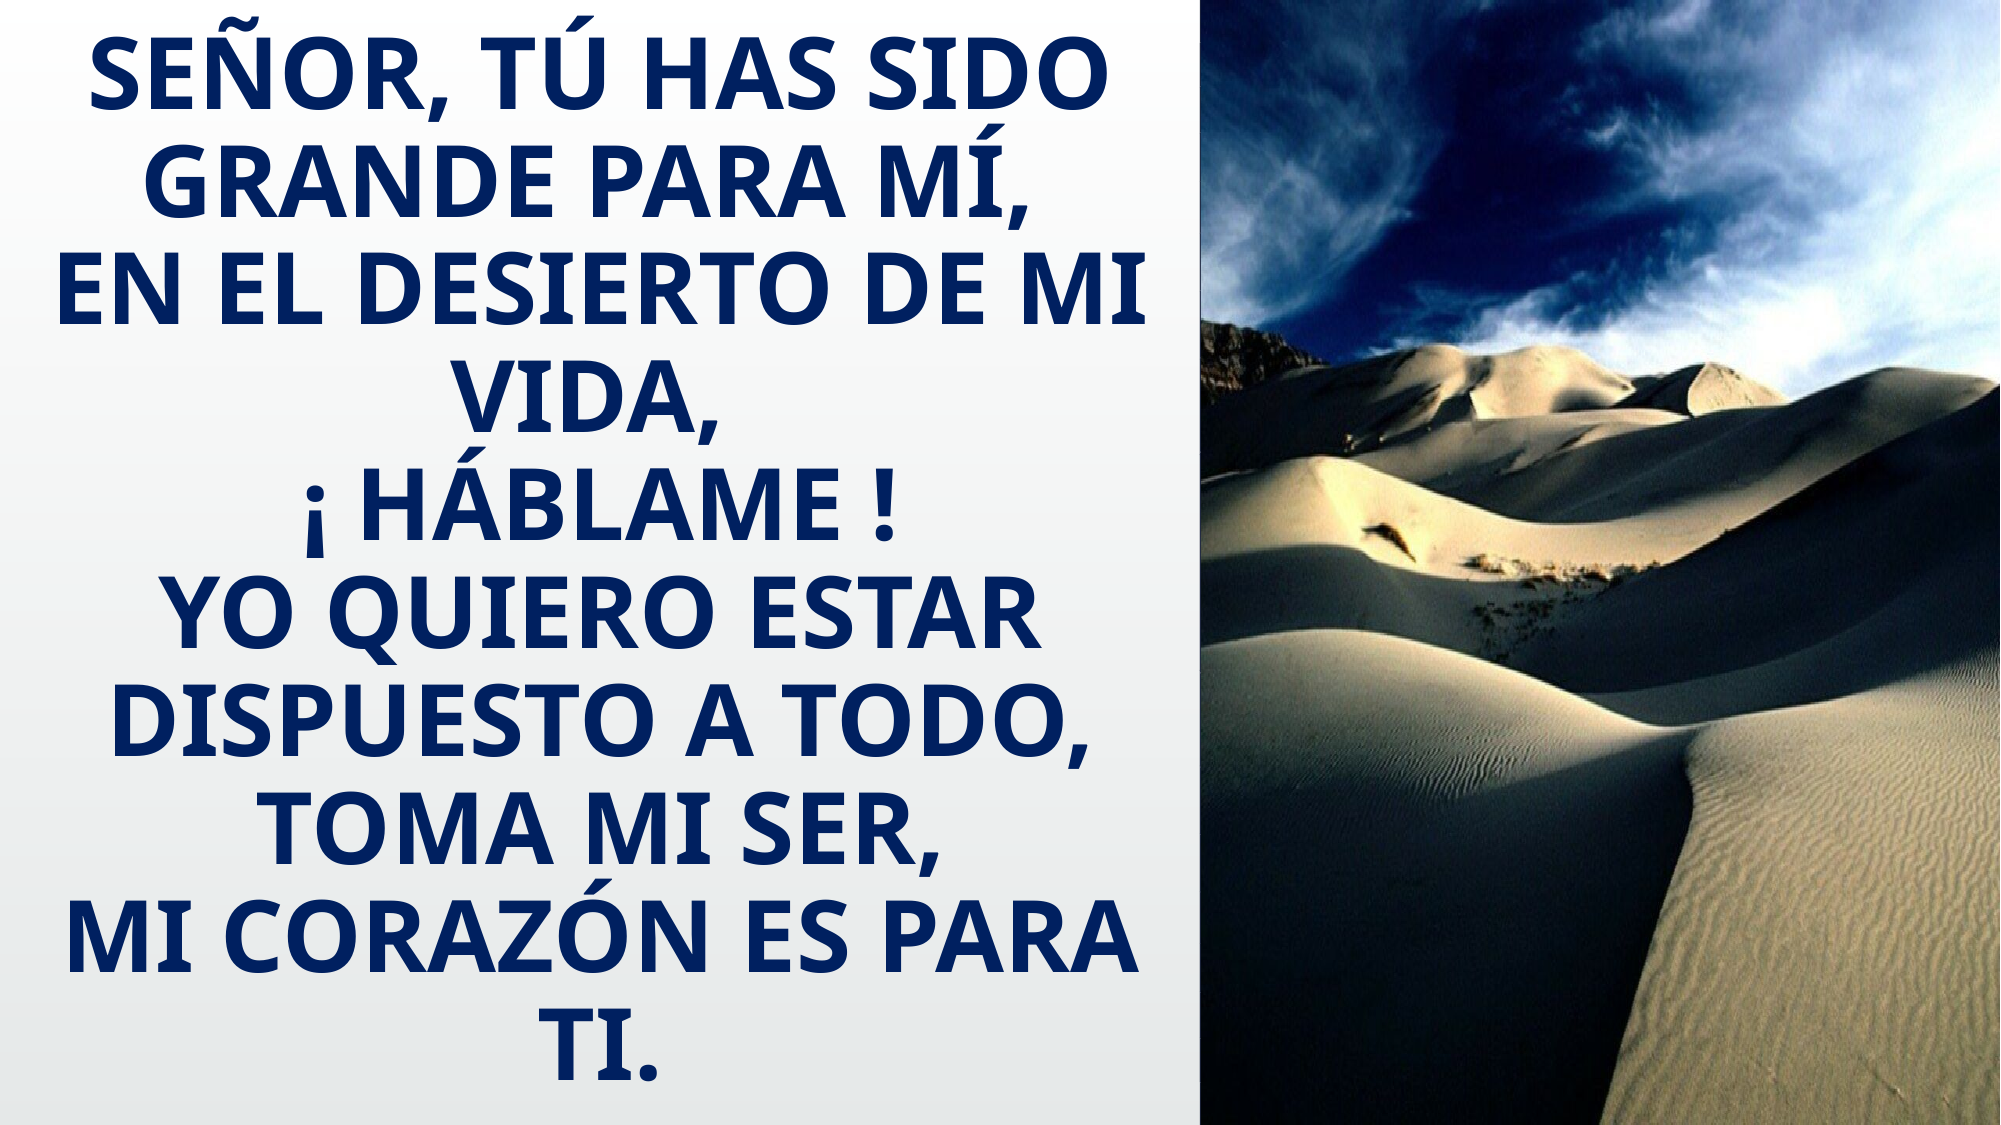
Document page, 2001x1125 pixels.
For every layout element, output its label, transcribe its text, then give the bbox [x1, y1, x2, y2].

picture [1200, 0, 2000, 1125]
title SEÑOR, TÚ HAS SIDO GRANDE PARA MÍ, EN EL DESIERTO DE MI VIDA, ¡ HÁBLAME ! YO QUIERO ESTAR DISPUESTO A TODO, TOMA MI SER, MI CORAZÓN ES PARA TI. [0, 0, 1200, 1125]
